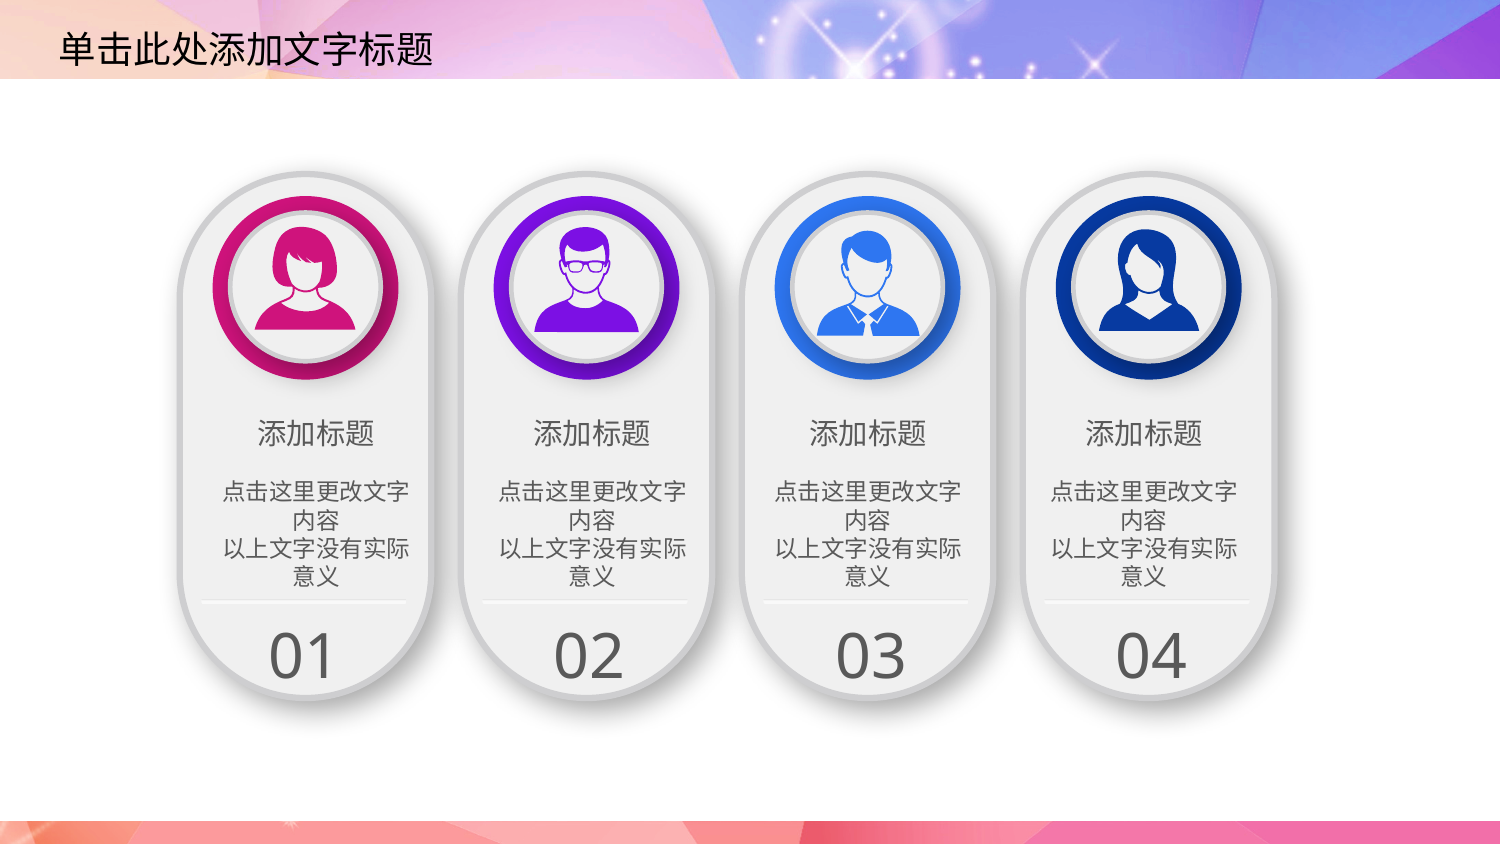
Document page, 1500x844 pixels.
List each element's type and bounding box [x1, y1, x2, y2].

picture [0, 0, 1500, 79]
text_box [741, 174, 994, 699]
text_box [1022, 174, 1275, 699]
text_box [460, 174, 713, 699]
picture [0, 821, 1500, 844]
text_box [179, 174, 432, 699]
